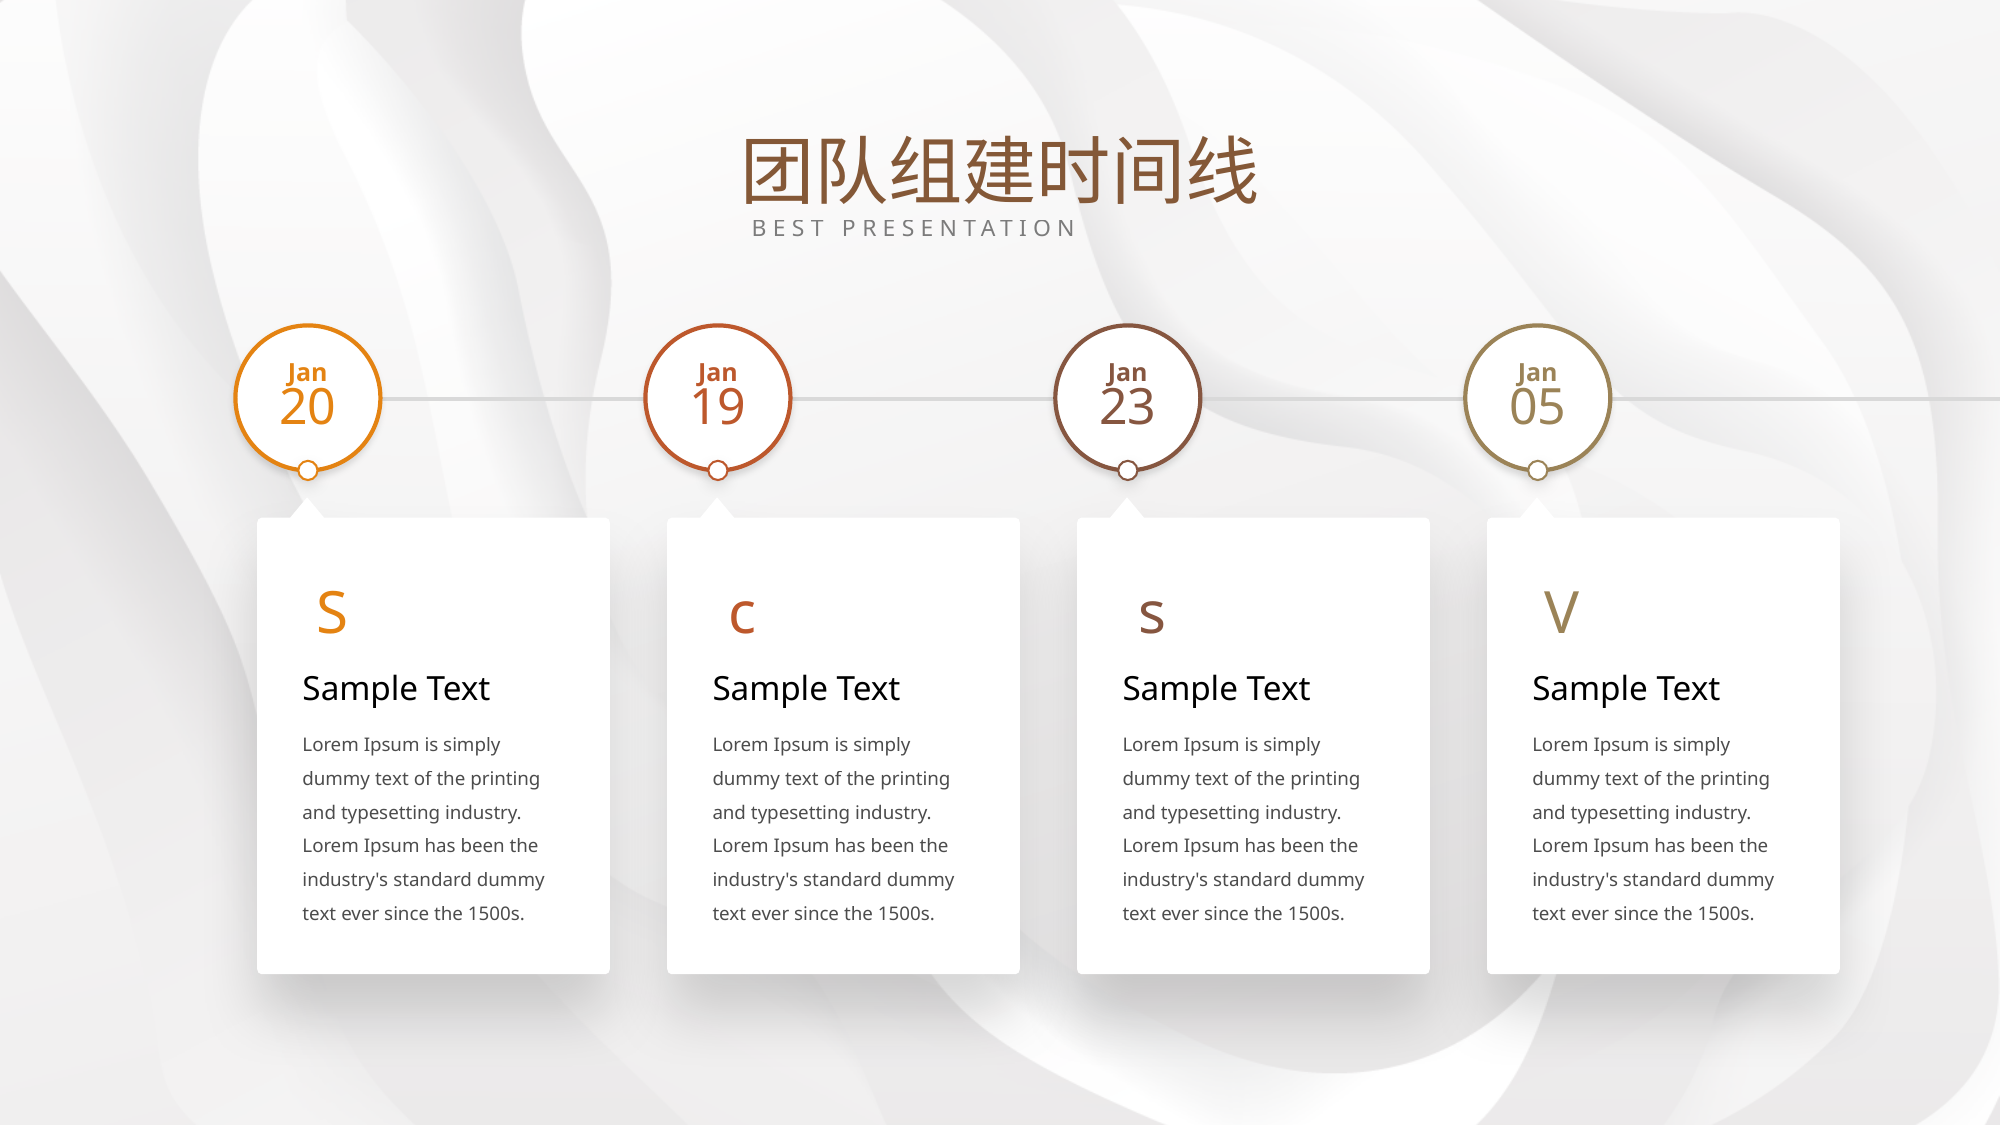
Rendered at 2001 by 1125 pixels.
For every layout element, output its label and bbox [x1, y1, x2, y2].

text_box [1077, 497, 1430, 975]
text_box [667, 497, 1020, 975]
text_box [257, 497, 610, 975]
text_box [1486, 497, 1840, 975]
picture [0, 0, 2000, 1125]
